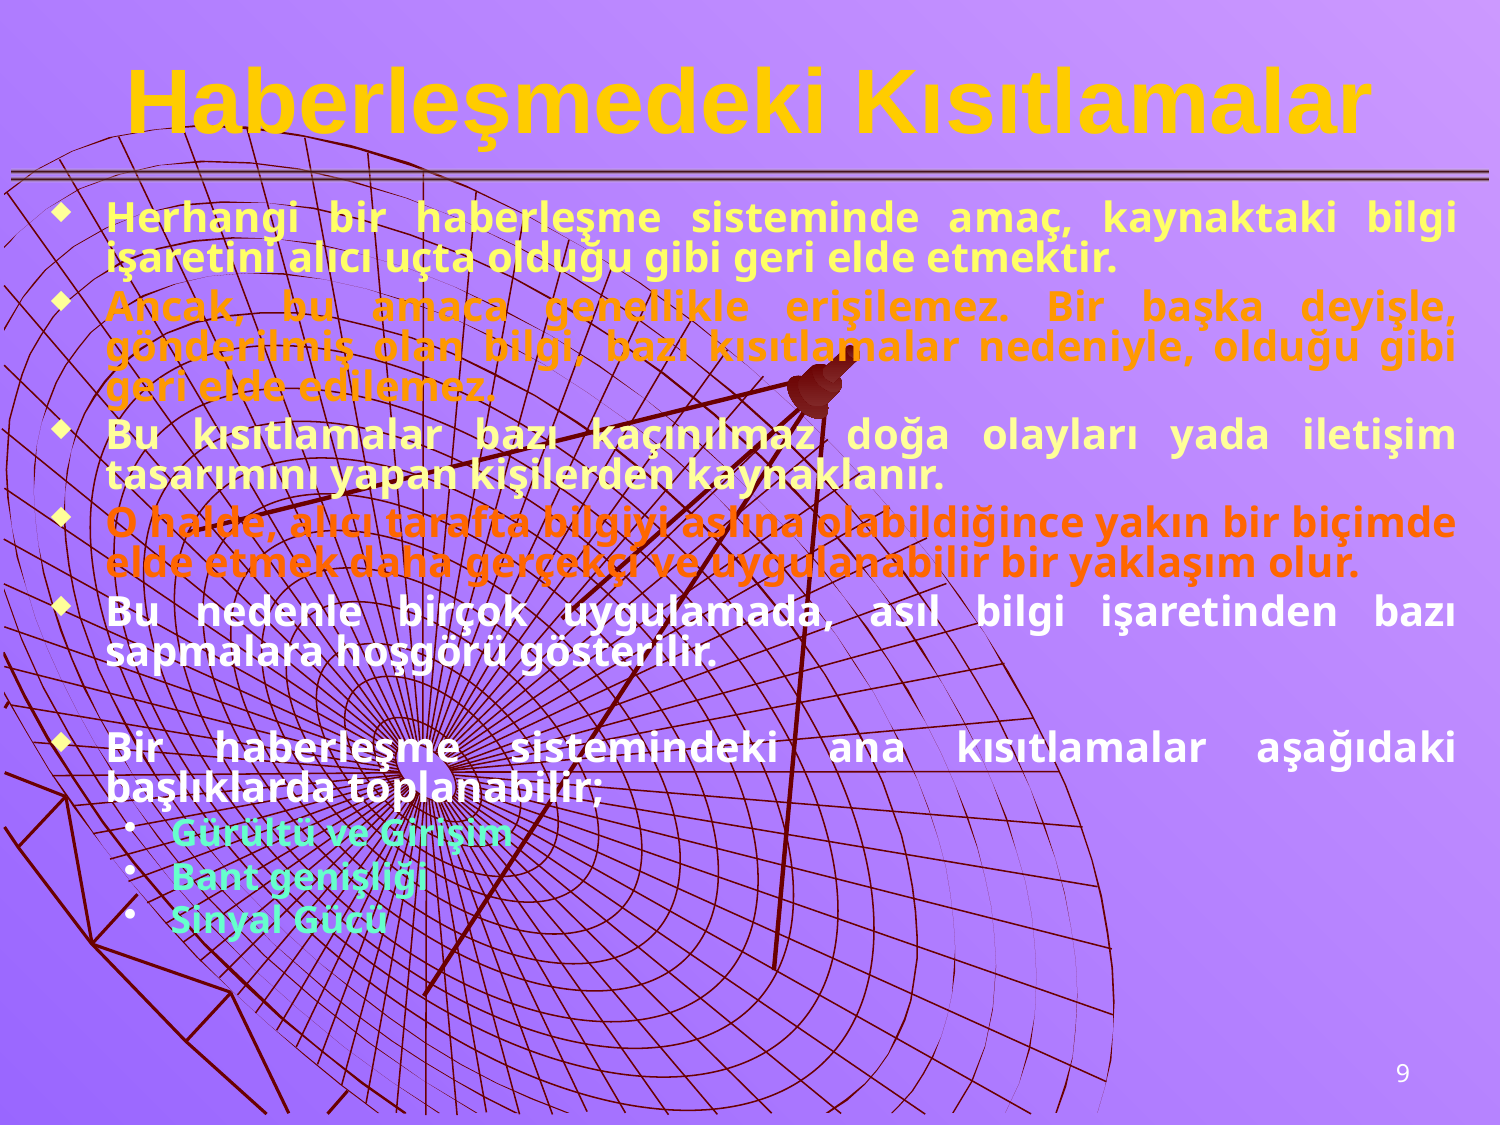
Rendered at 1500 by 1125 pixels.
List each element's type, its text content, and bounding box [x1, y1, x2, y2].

slide_number 9 [1074, 1095, 1426, 1100]
list Herhangi bir haberleşme sisteminde amaç, kaynaktaki bilgi işaretini alıcı uçta olduğu gibi geri elde etmektir. Ancak, bu amaca genellikle erişilemez. Bir başka deyişle, gönderilmiş olan bilgi, bazı kısıtlamalar nedeniyle, olduğu gibi geri elde edilemez. Bu kısıtlamalar bazı kaçınılmaz doğa olayları yada iletişim tasarımını yapan kişilerden kaynaklanır. O halde, alıcı tarafta bilgiyi aslına olabildiğince yakın bir biçimde elde etmek daha gerçekçi ve uygulanabilir bir yaklaşım olur. Bu nedenle birçok uygulamada, asıl bilgi işaretinden bazı sapmalara hoşgörü gösterilir. Bir haberleşme sistemindeki ana kısıtlamalar aşağıdaki başlıklarda toplanabilir; Gürültü ve Girişim Bant genişliği Sinyal Gücü [33, 193, 1474, 1095]
title Haberleşmedeki Kısıtlamalar [0, 15, 1500, 179]
